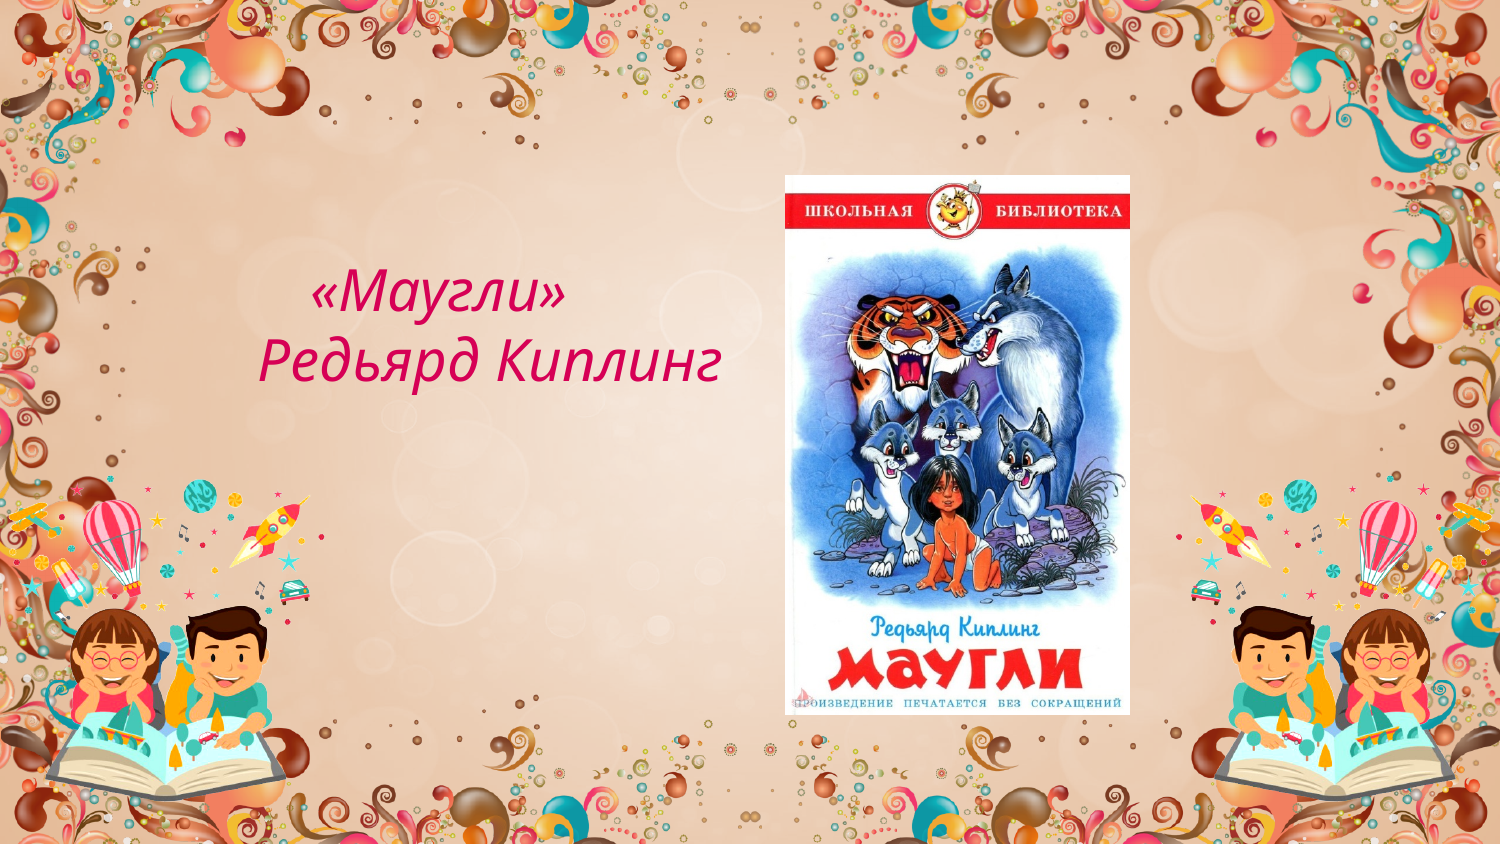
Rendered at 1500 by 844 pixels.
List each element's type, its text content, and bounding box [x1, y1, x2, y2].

picture [0, 0, 1500, 844]
text_box «Маугли» Редьярд Киплинг [140, 246, 739, 401]
picture [739, 0, 1500, 164]
